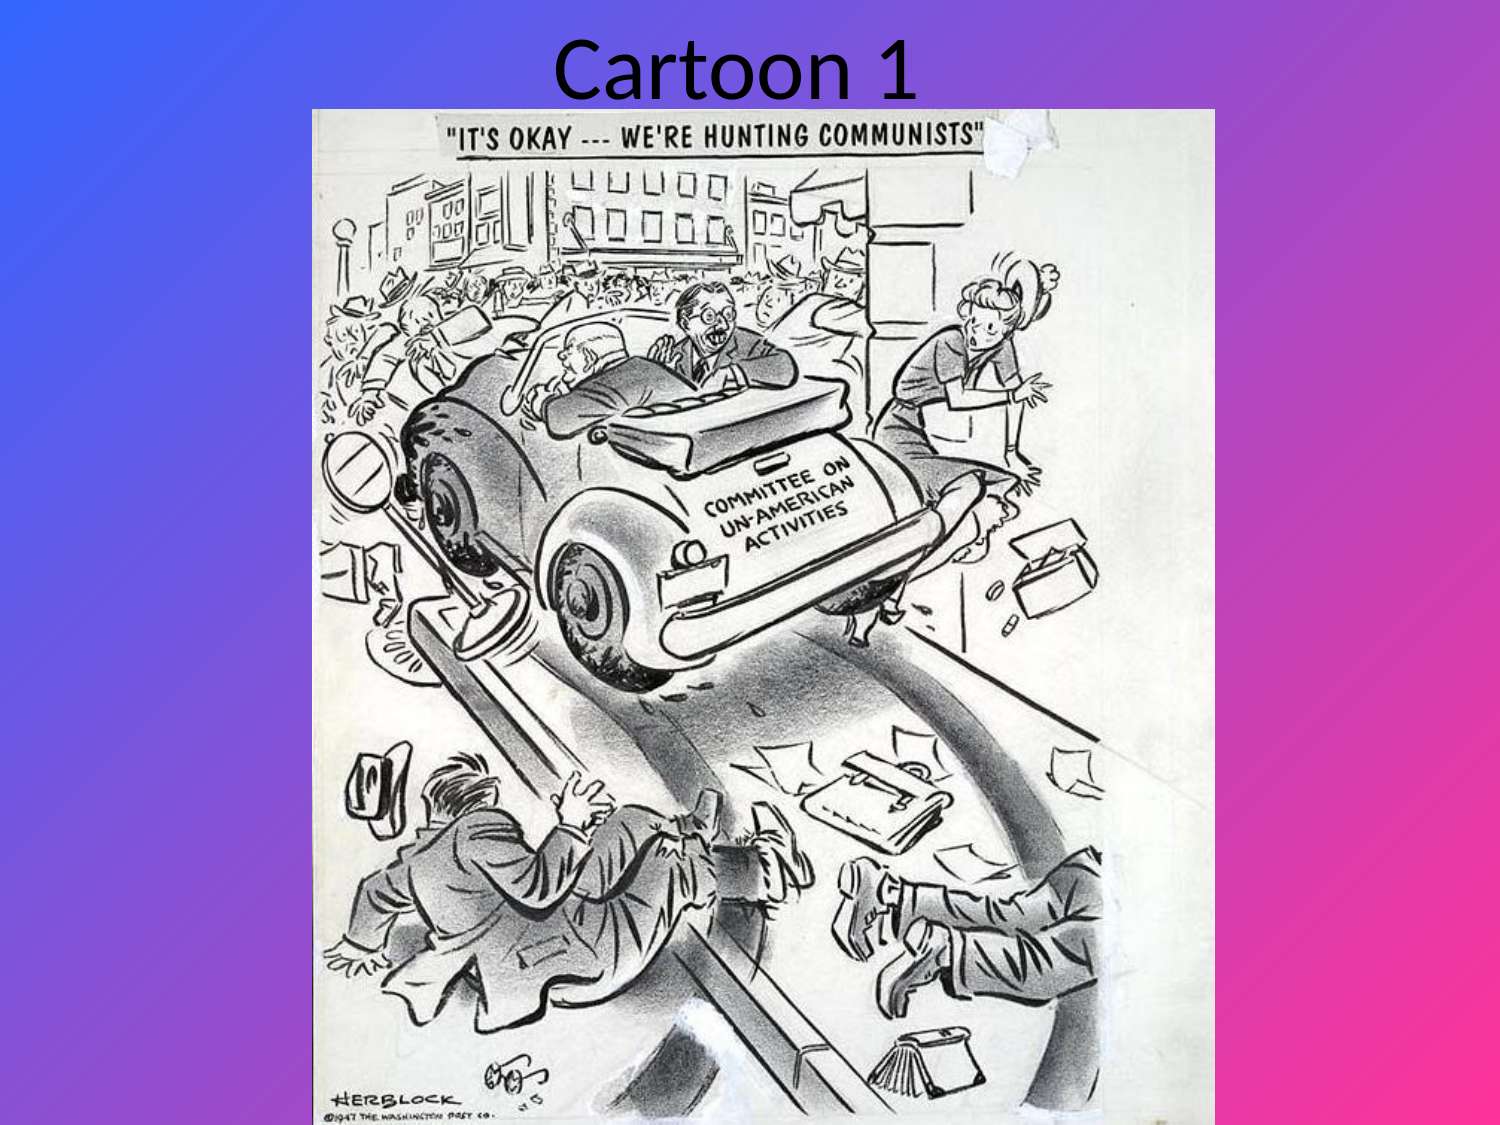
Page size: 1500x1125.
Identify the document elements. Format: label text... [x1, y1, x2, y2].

picture [312, 109, 1216, 1125]
title Cartoon 1 [62, 0, 1413, 125]
